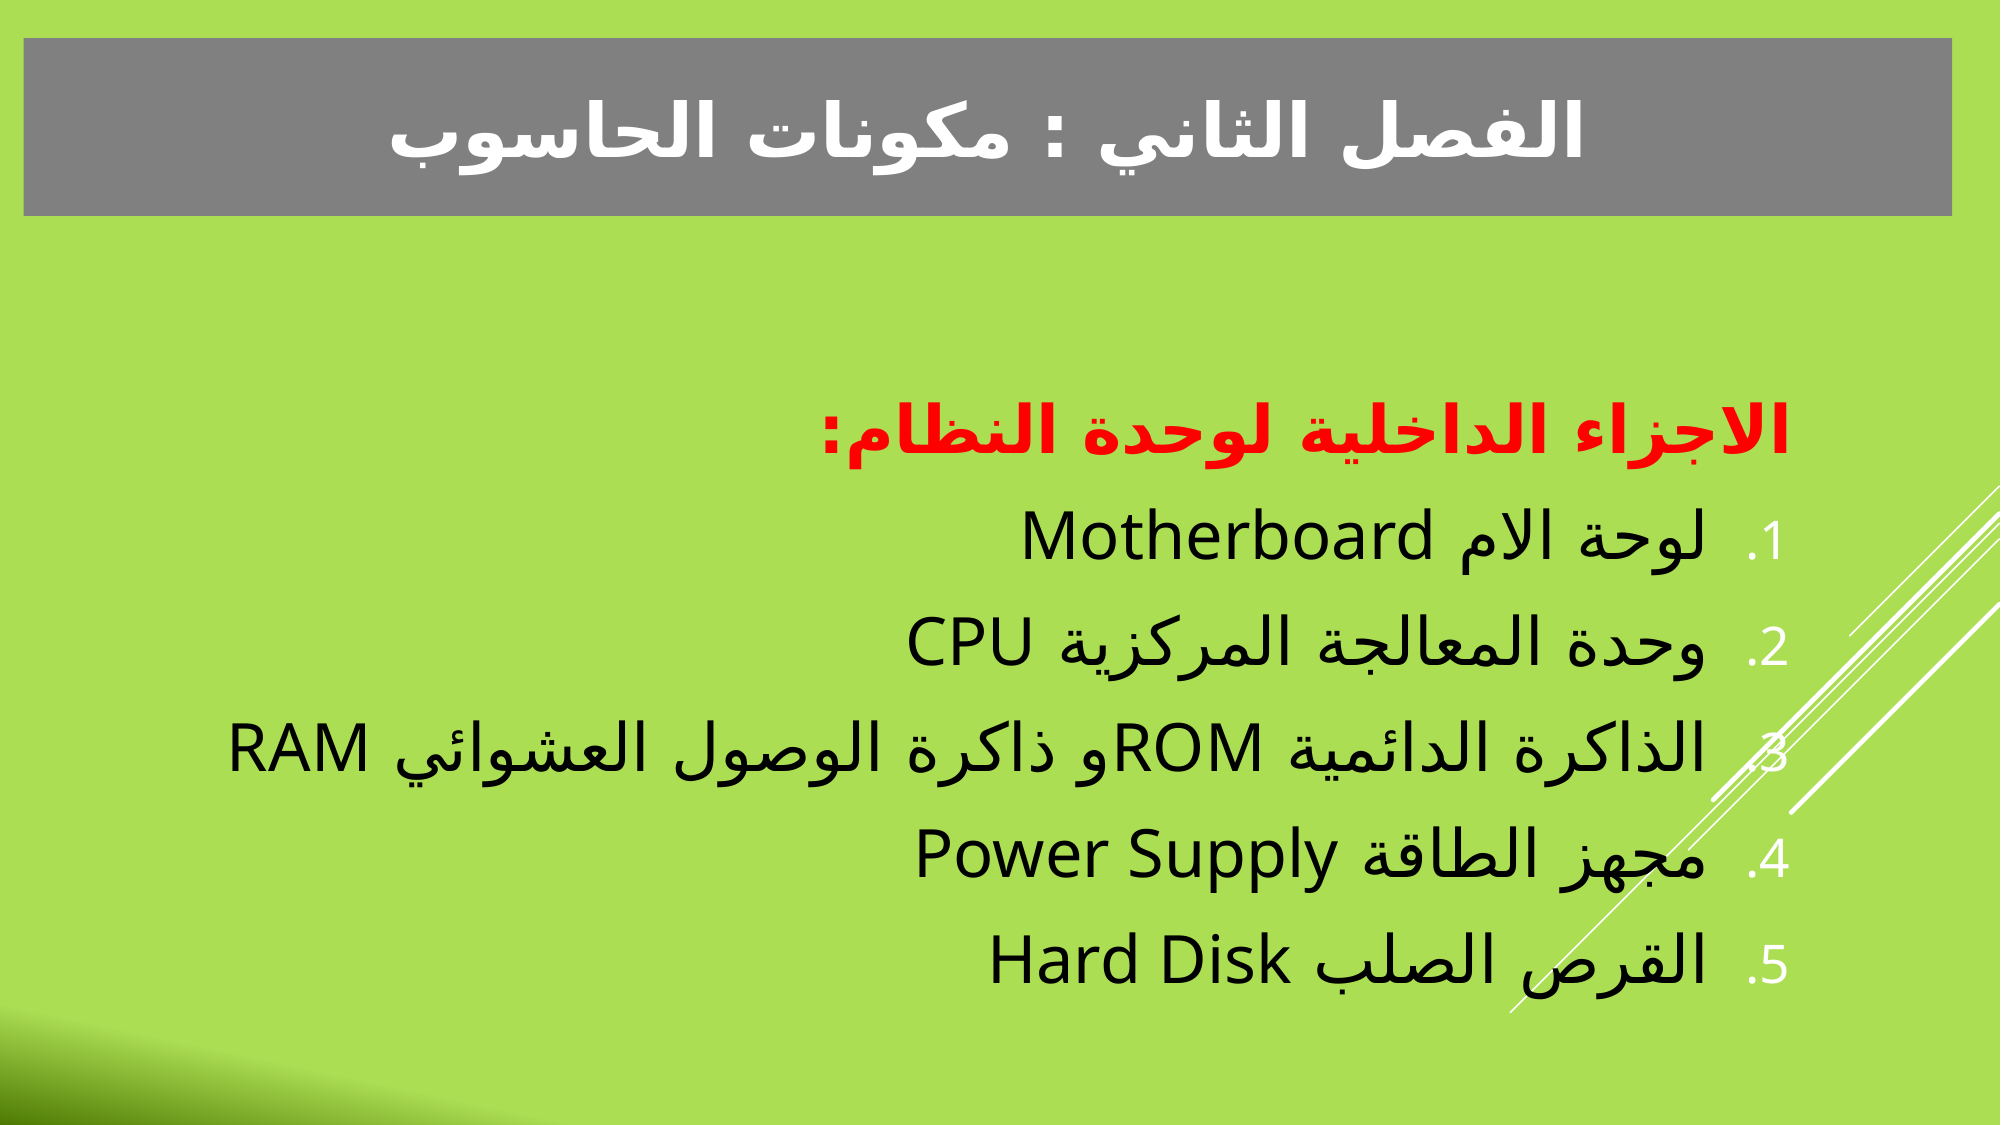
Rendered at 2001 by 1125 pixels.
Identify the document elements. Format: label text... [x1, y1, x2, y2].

list الاجزاء الداخلية لوحدة النظام: لوحة الام Motherboard وحدة المعالجة المركزية CPU الذاكرة الدائمية ROMو ذاكرة الوصول العشوائي RAM مجهز الطاقة Power Supply القرص الصلب Hard Disk [203, 277, 1809, 1106]
text_box الفصل الثاني : مكونات الحاسوب [23, 38, 1953, 216]
